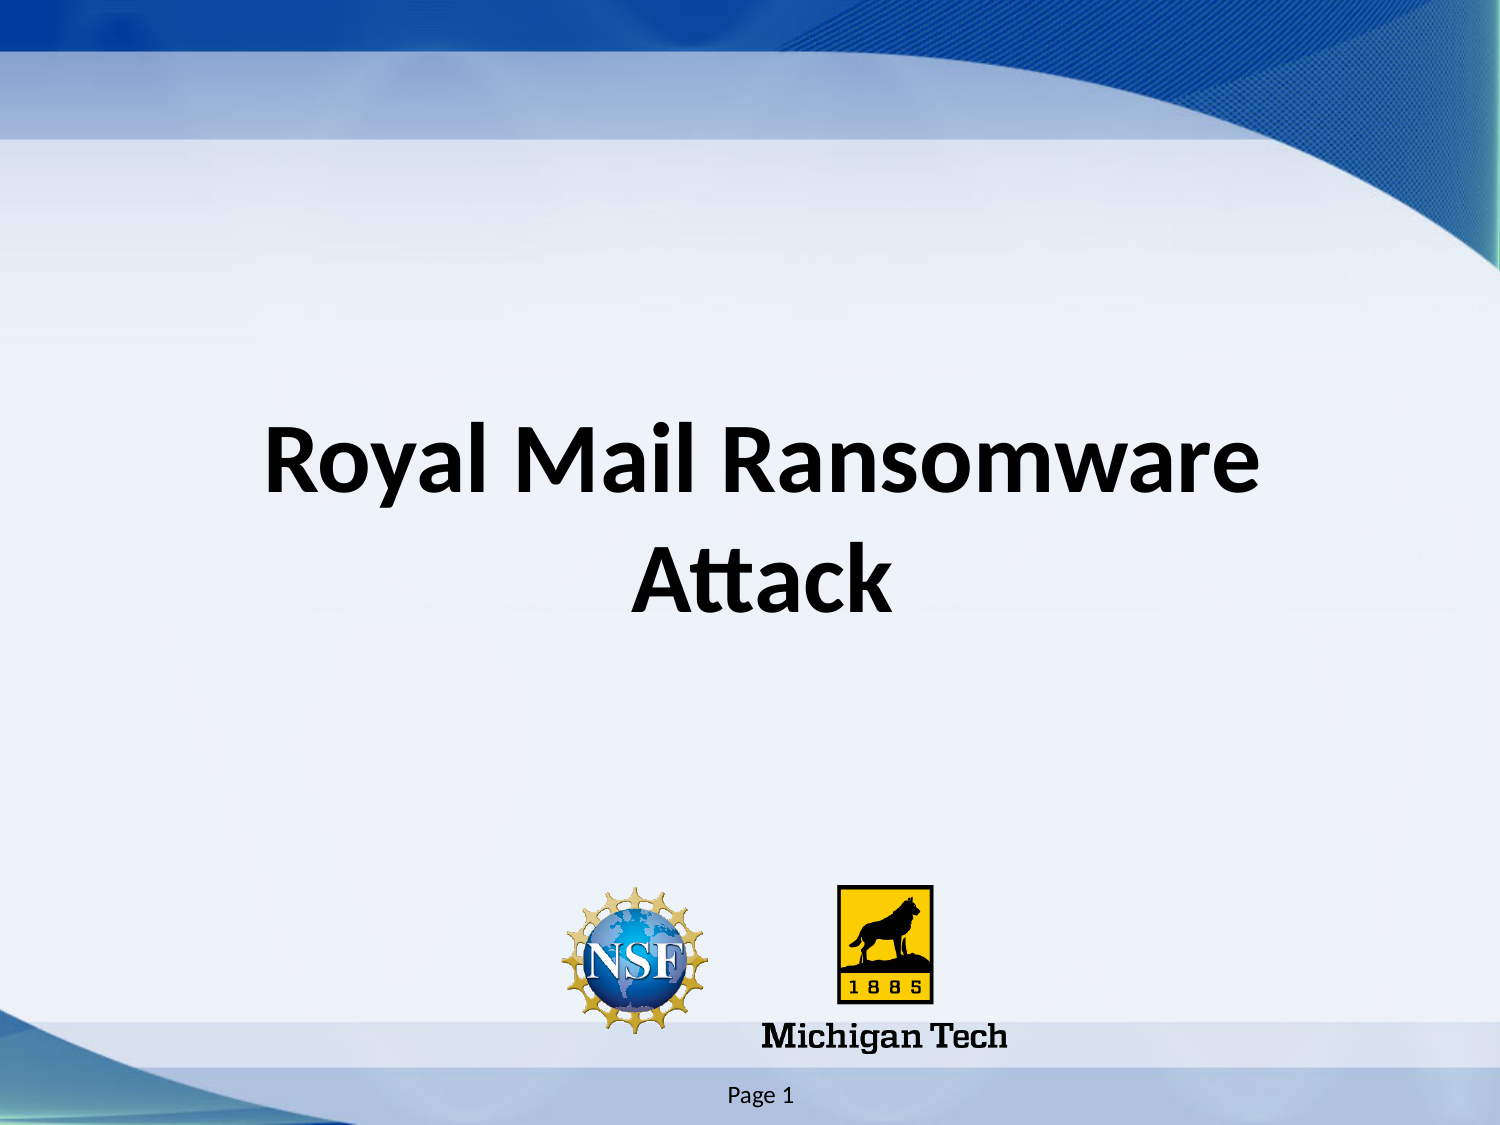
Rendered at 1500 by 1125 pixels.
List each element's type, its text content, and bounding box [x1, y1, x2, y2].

title Royal Mail Ransomware Attack [125, 249, 1400, 776]
picture [0, 0, 1500, 1125]
